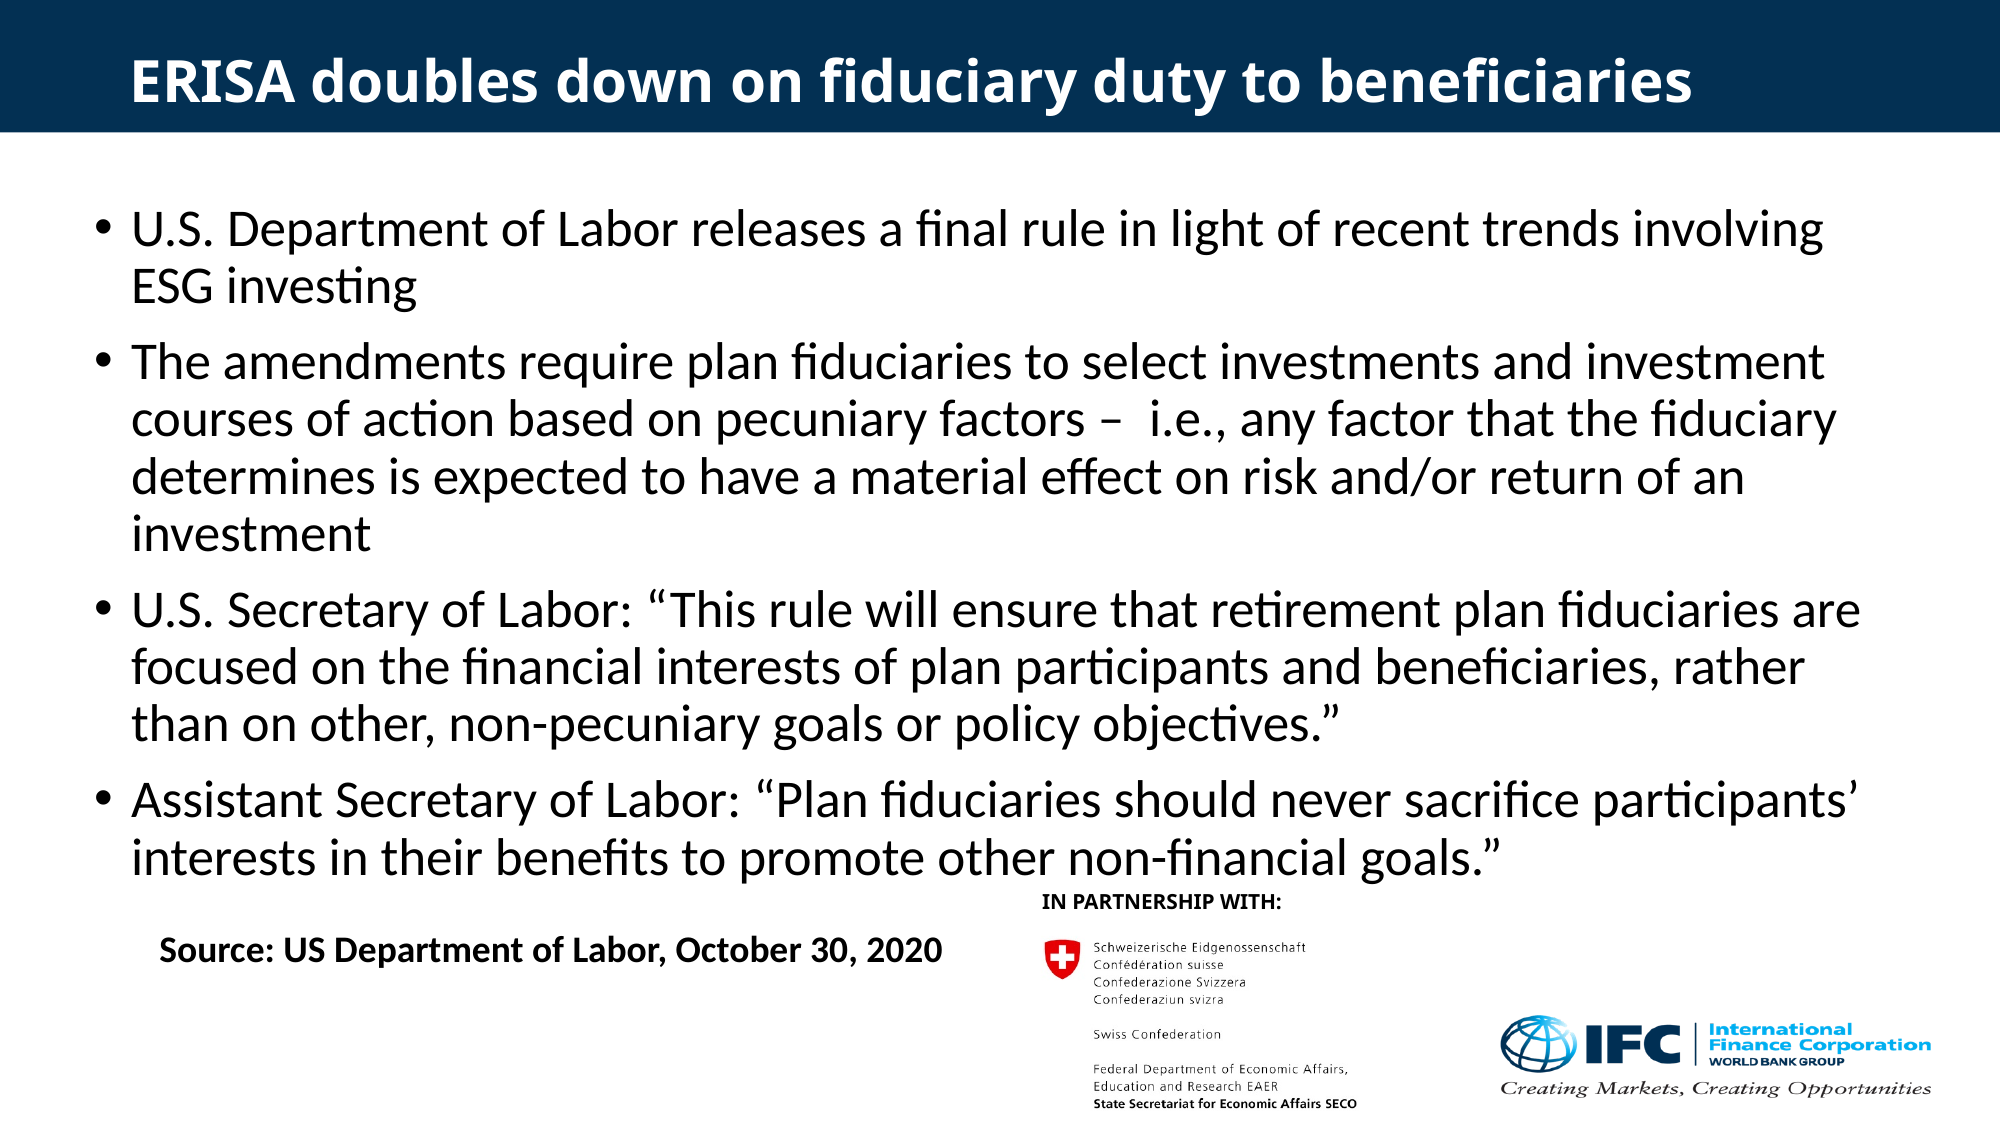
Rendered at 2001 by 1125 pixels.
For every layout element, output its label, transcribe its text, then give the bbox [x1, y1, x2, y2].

picture [1526, 1015, 1931, 1098]
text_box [1027, 881, 1526, 1111]
picture [1526, 1026, 1536, 1034]
title ERISA doubles down on fiduciary duty to beneficiaries [114, 49, 1890, 119]
list U.S. Department of Labor releases a final rule in light of recent trends involving ESG investing The amendments require plan fiduciaries to select investments and investment courses of action based on pecuniary factors – i.e., any factor that the fiduciary determines is expected to have a material effect on risk and/or return of an investment U.S. Secretary of Labor: “This rule will ensure that retirement plan fiduciaries are focused on the financial interests of plan participants and beneficiaries, rather than on other, non-pecuniary goals or policy objectives.” Assistant Secretary of Labor: “Plan fiduciaries should never sacrifice participants’ interests in their benefits to promote other non-financial goals.” [79, 193, 1890, 908]
text_box Source: US Department of Labor, October 30, 2020 [144, 918, 1027, 978]
